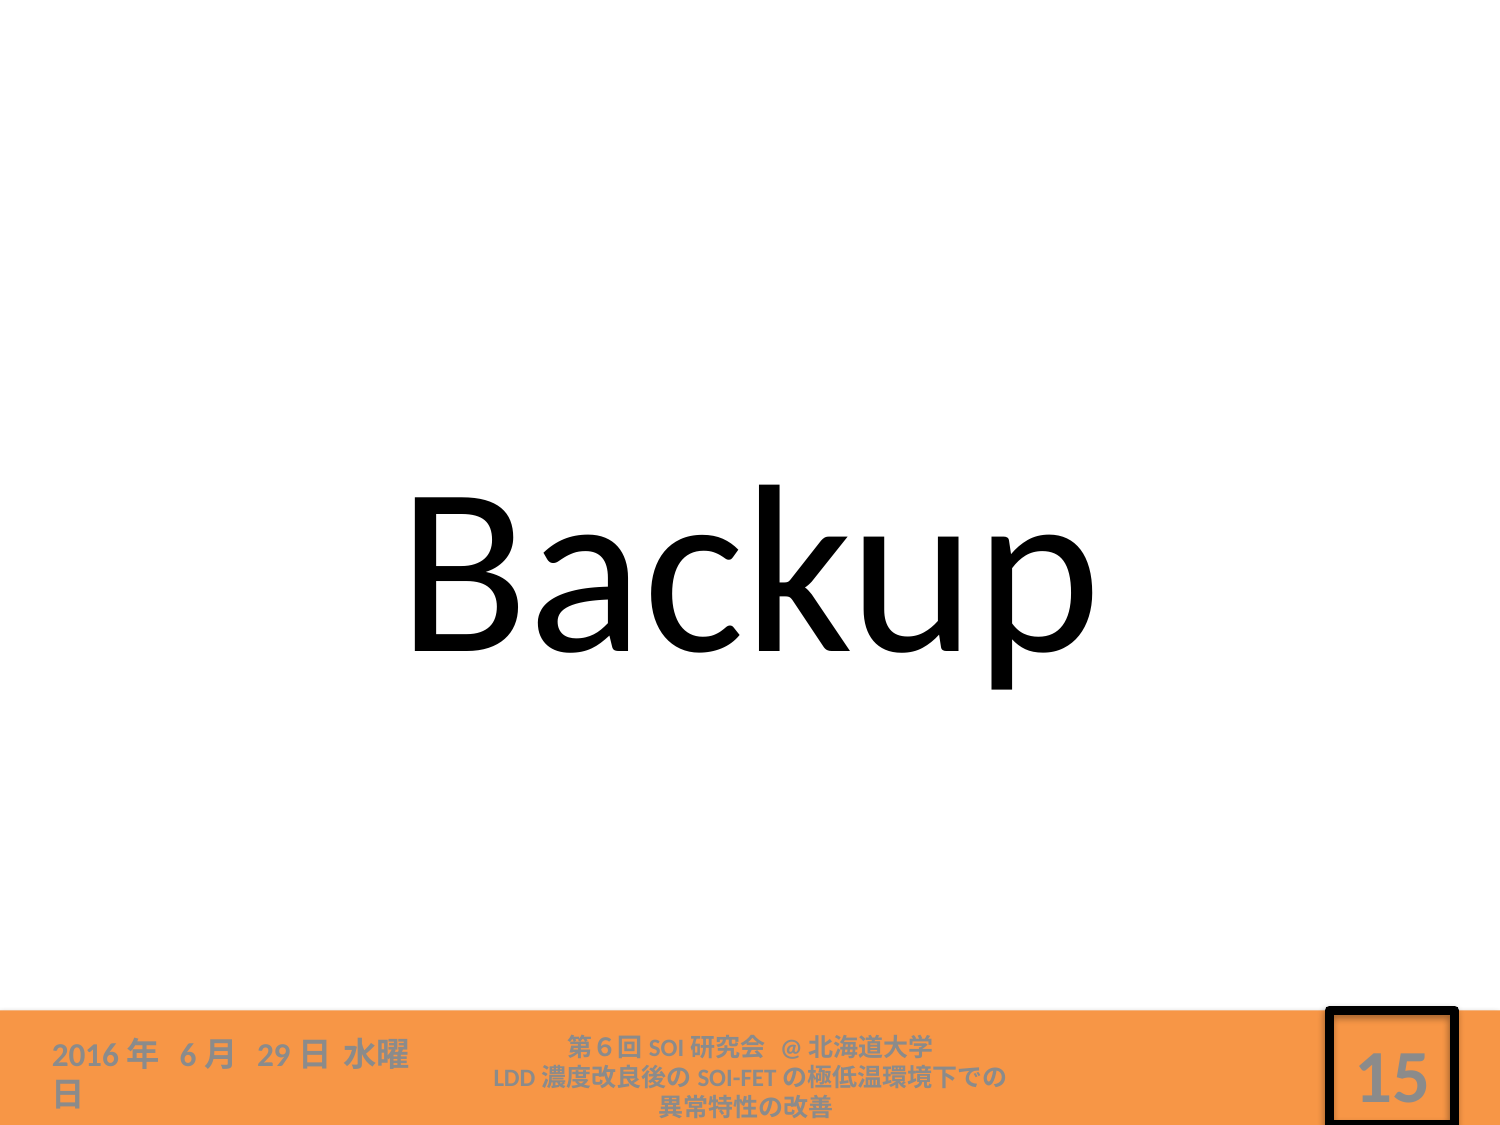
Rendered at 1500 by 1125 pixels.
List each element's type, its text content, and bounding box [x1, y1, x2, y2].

footer 第６回SOI研究会 @北海道大学 LDD濃度改良後のSOI-FETの極低温環境下での 異常特性の改善 [395, 1028, 1107, 1125]
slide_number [36, 1042, 395, 1103]
slide_number 15 [1308, 1042, 1476, 1103]
title Backup [75, 461, 1425, 650]
